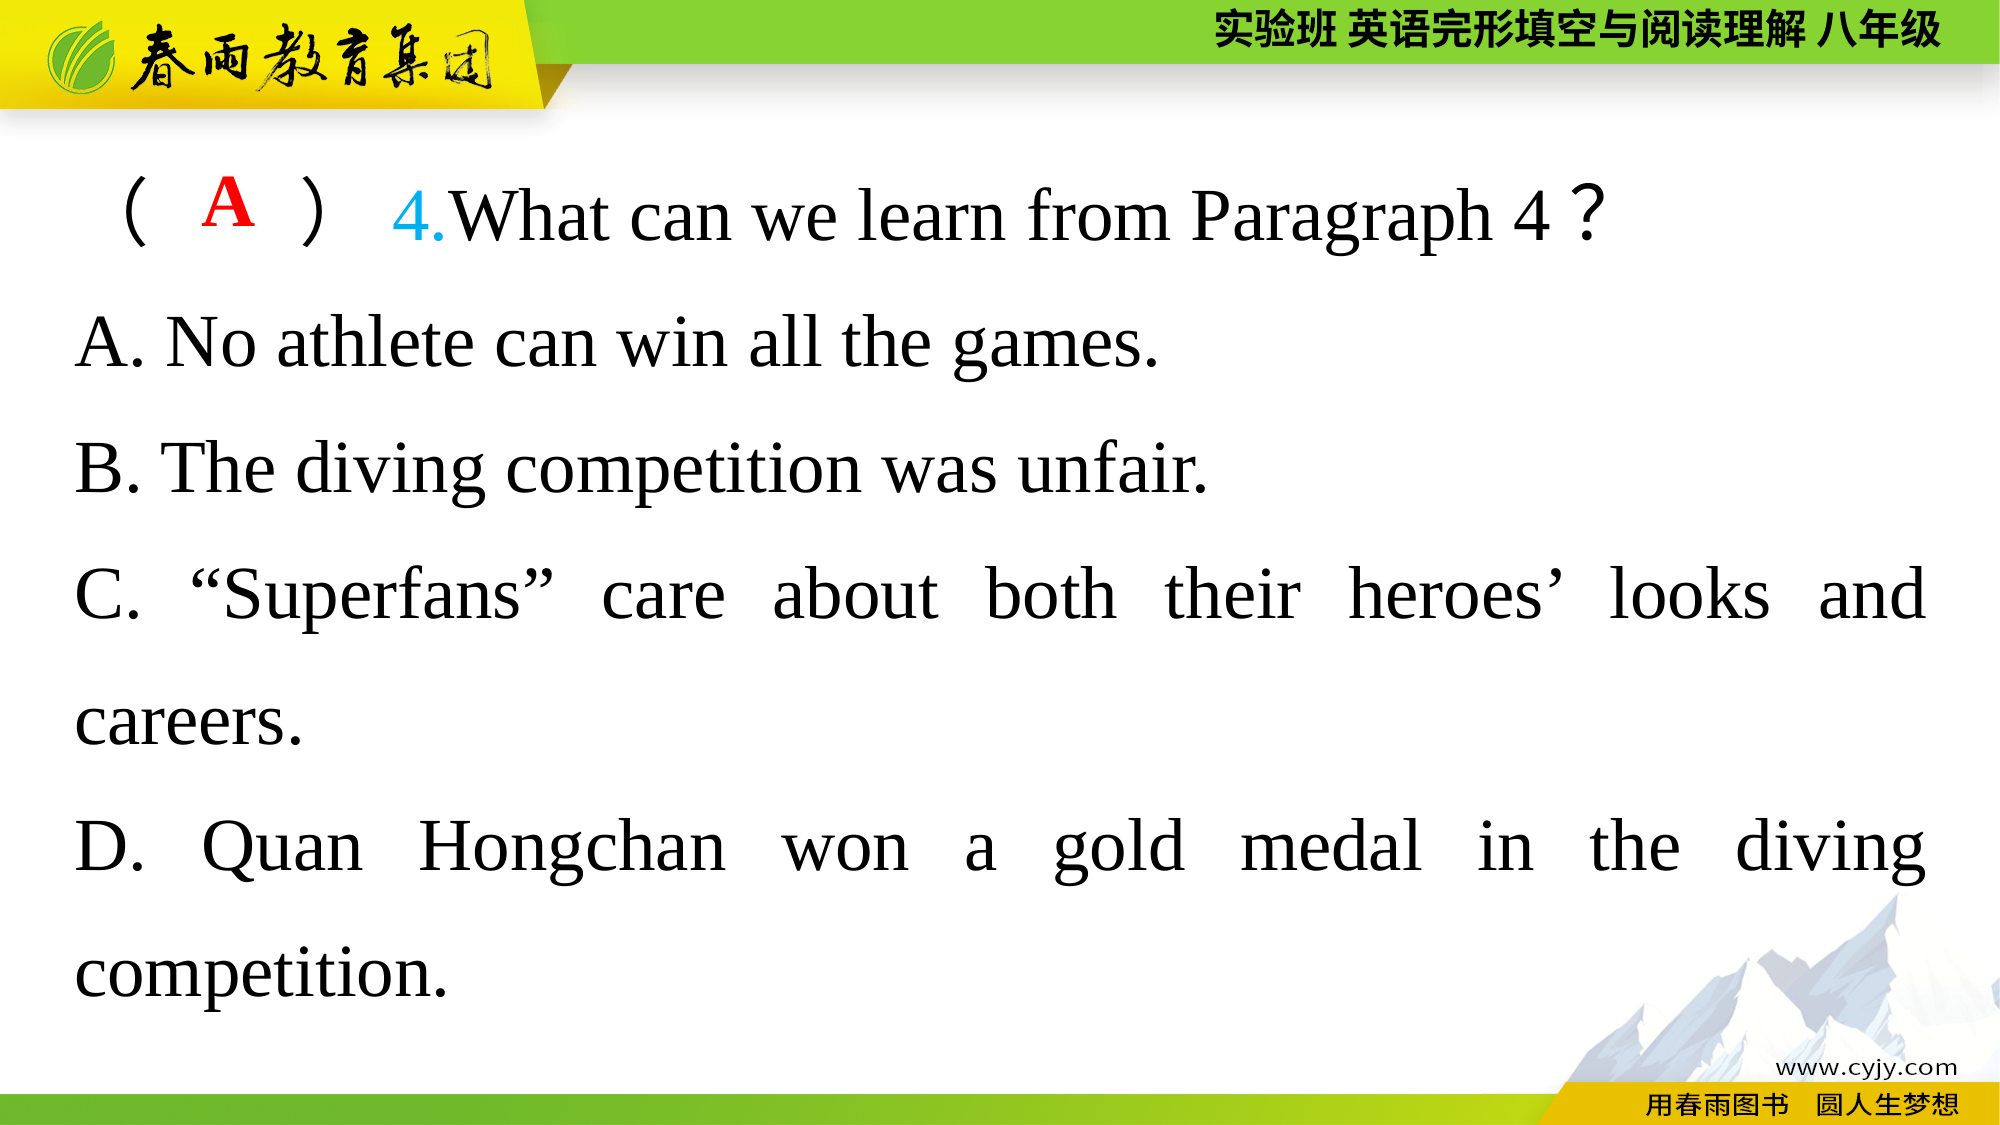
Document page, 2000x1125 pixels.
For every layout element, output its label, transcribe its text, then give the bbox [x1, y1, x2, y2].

list （ ）4.What can we learn from Paragraph 4？ A. No athlete can win all the games. B. The diving competition was unfair. C. “Superfans” care about both their heroes’ looks and careers. D. Quan Hongchan won a gold medal in the diving competition. [59, 122, 1944, 1015]
picture [0, 0, 2000, 1125]
text_box A [186, 144, 271, 249]
